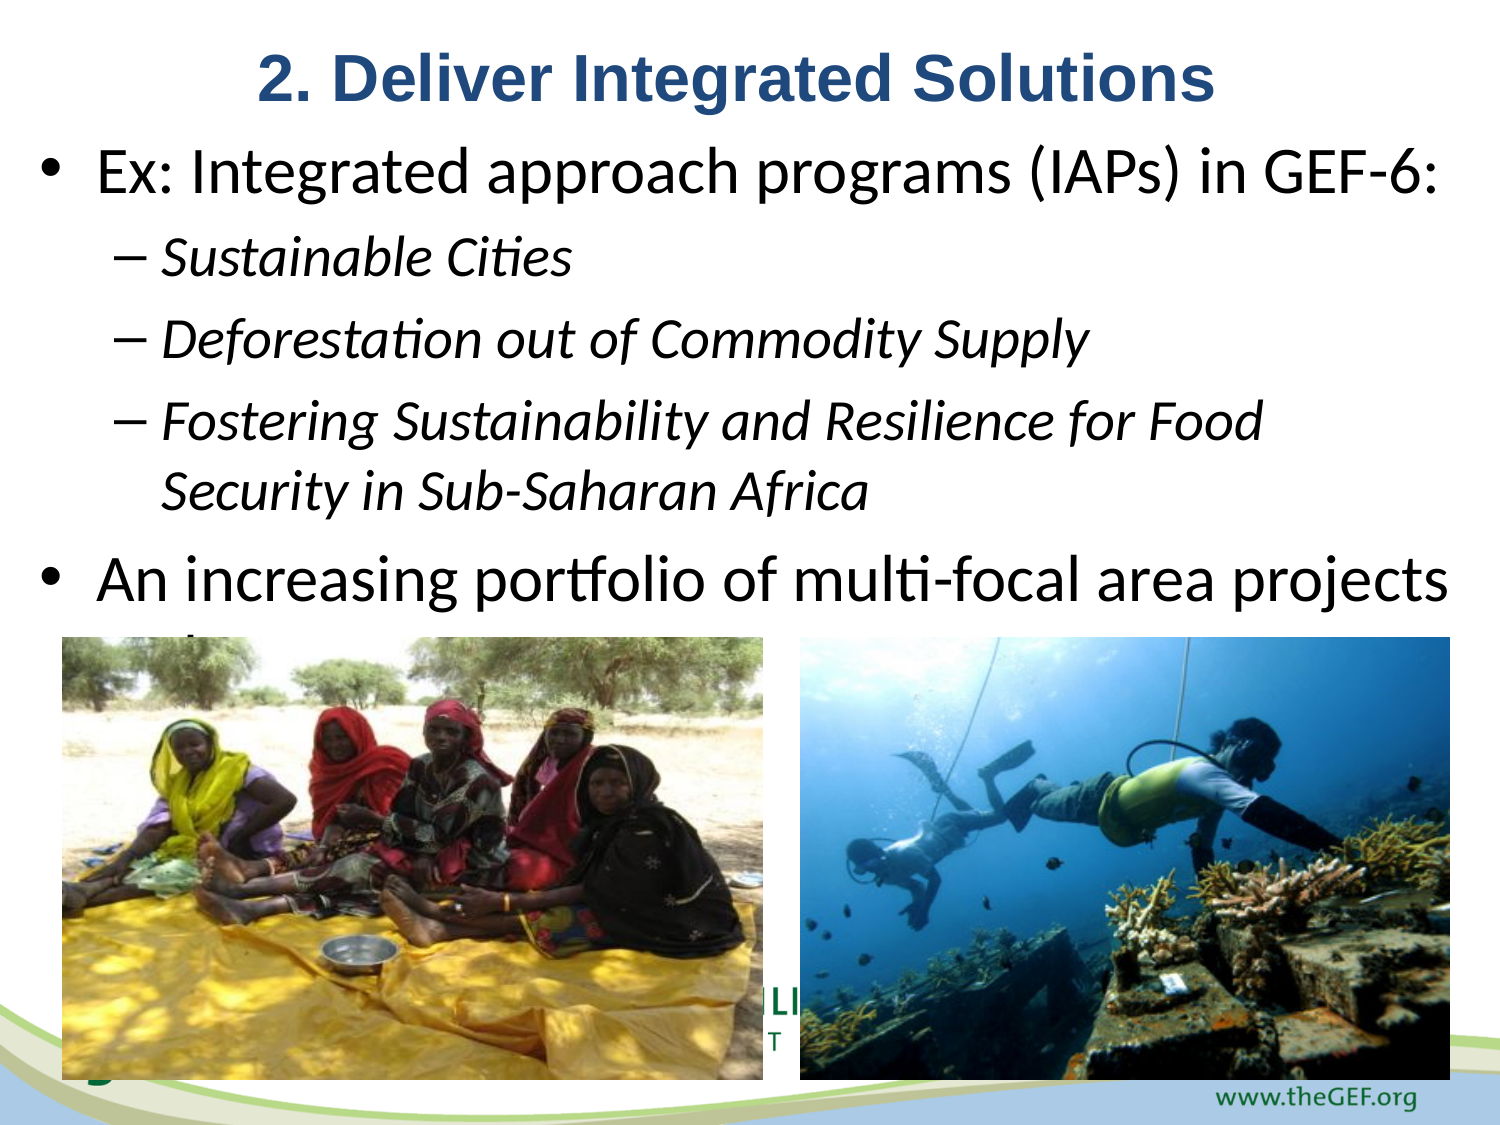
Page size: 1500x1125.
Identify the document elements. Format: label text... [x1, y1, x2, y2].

title 2. Deliver Integrated Solutions [62, 12, 1413, 119]
list Ex: Integrated approach programs (IAPs) in GEF-6: Sustainable Cities Deforestation out of Commodity Supply Fostering Sustainability and Resilience for Food Security in Sub-Saharan Africa An increasing portfolio of multi-focal area projects and programs [24, 119, 1475, 862]
picture [0, 637, 1500, 1125]
